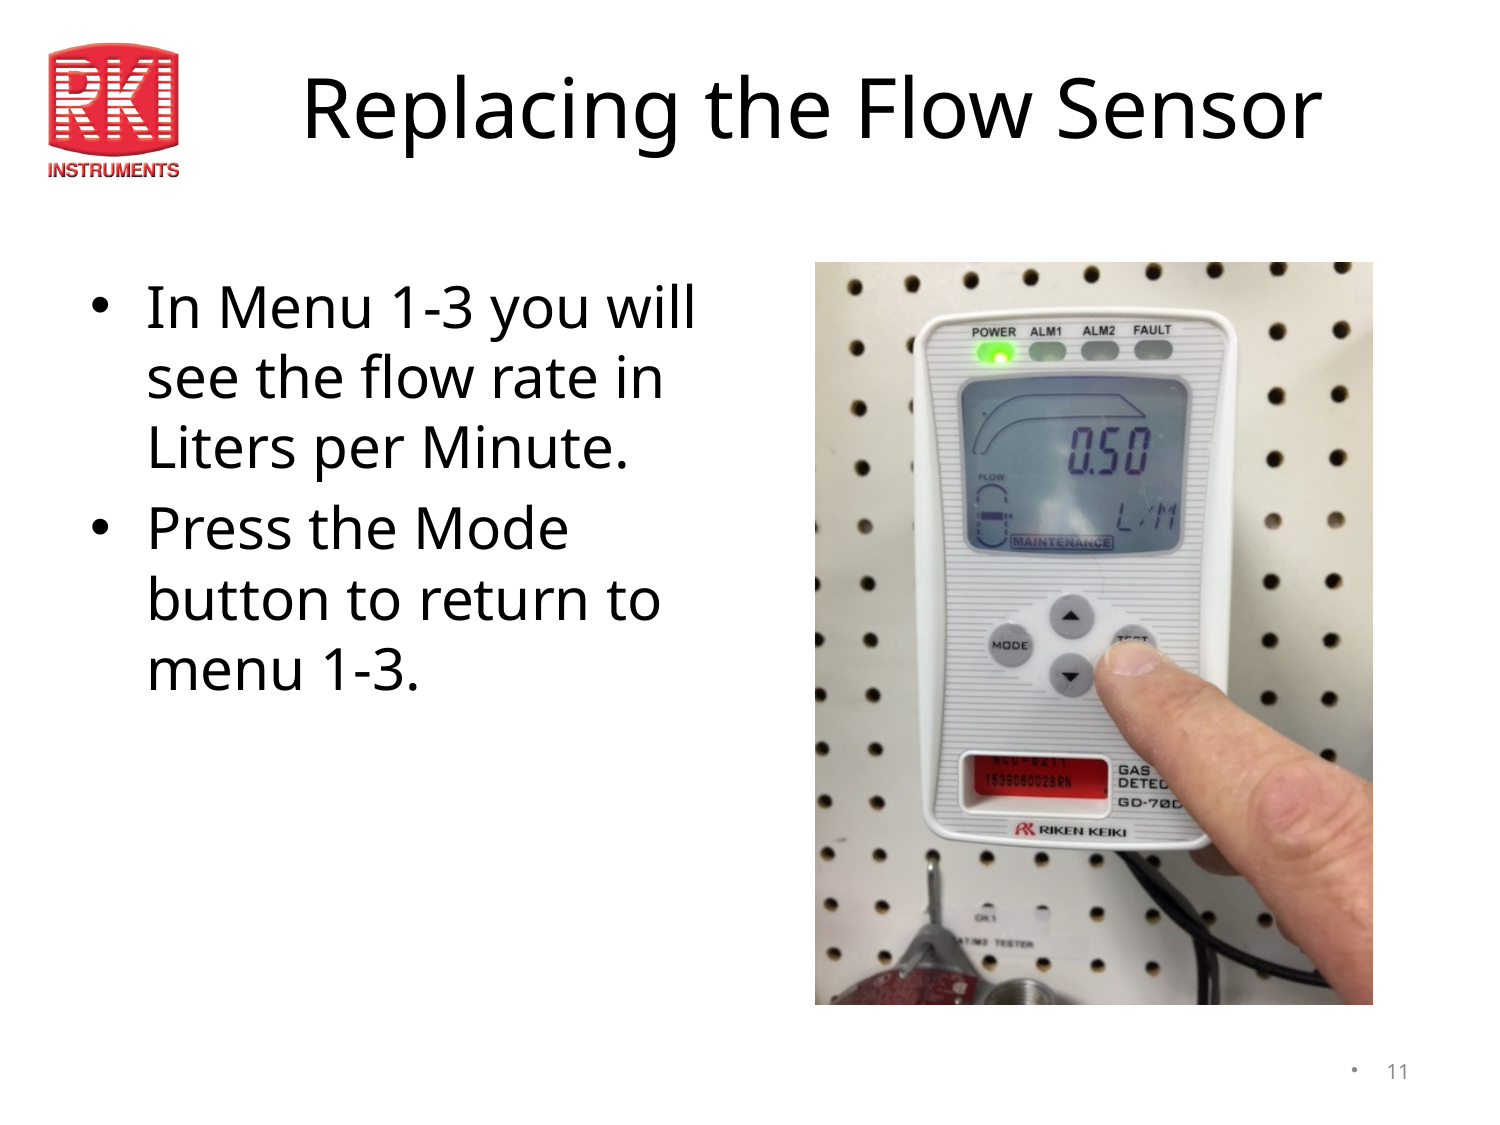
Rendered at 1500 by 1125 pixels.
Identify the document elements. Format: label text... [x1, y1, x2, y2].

list In Menu 1-3 you will see the flow rate in Liters per Minute. Press the Mode button to return to menu 1-3. [75, 262, 738, 1005]
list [762, 262, 1426, 1006]
title Replacing the Flow Sensor [175, 49, 1451, 161]
slide_number 11 [1074, 1042, 1425, 1103]
picture [37, 37, 188, 184]
